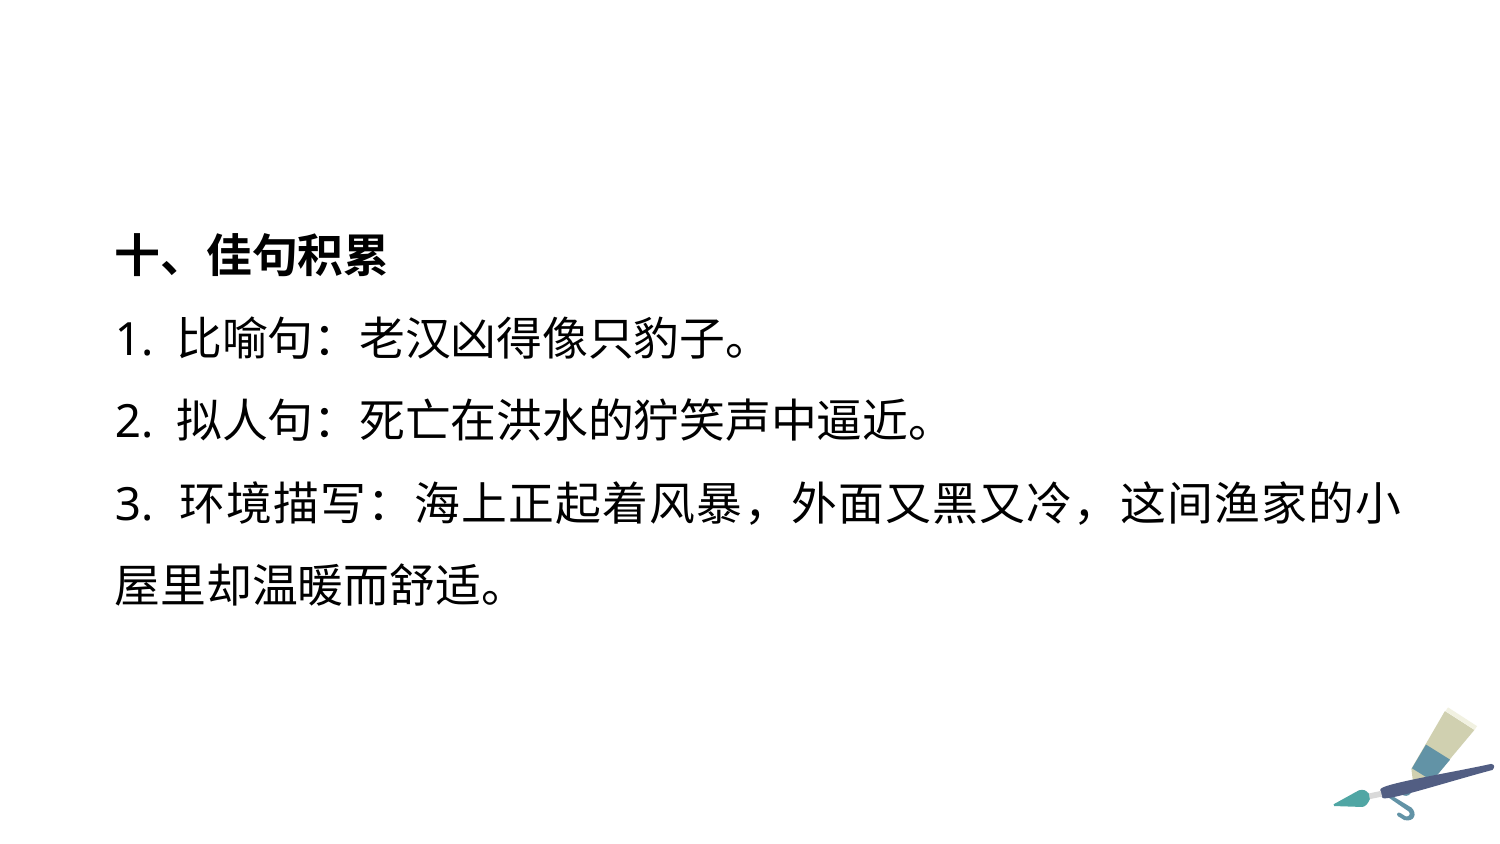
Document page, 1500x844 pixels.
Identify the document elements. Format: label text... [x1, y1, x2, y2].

text_box 十、佳句积累 1. 比喻句：老汉凶得像只豹子。 2. 拟人句：死亡在洪水的狞笑声中逼近。 3. 环境描写：海上正起着风暴，外面又黑又冷，这间渔家的小屋里却温暖而舒适。 [100, 192, 1417, 620]
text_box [1358, 708, 1481, 844]
